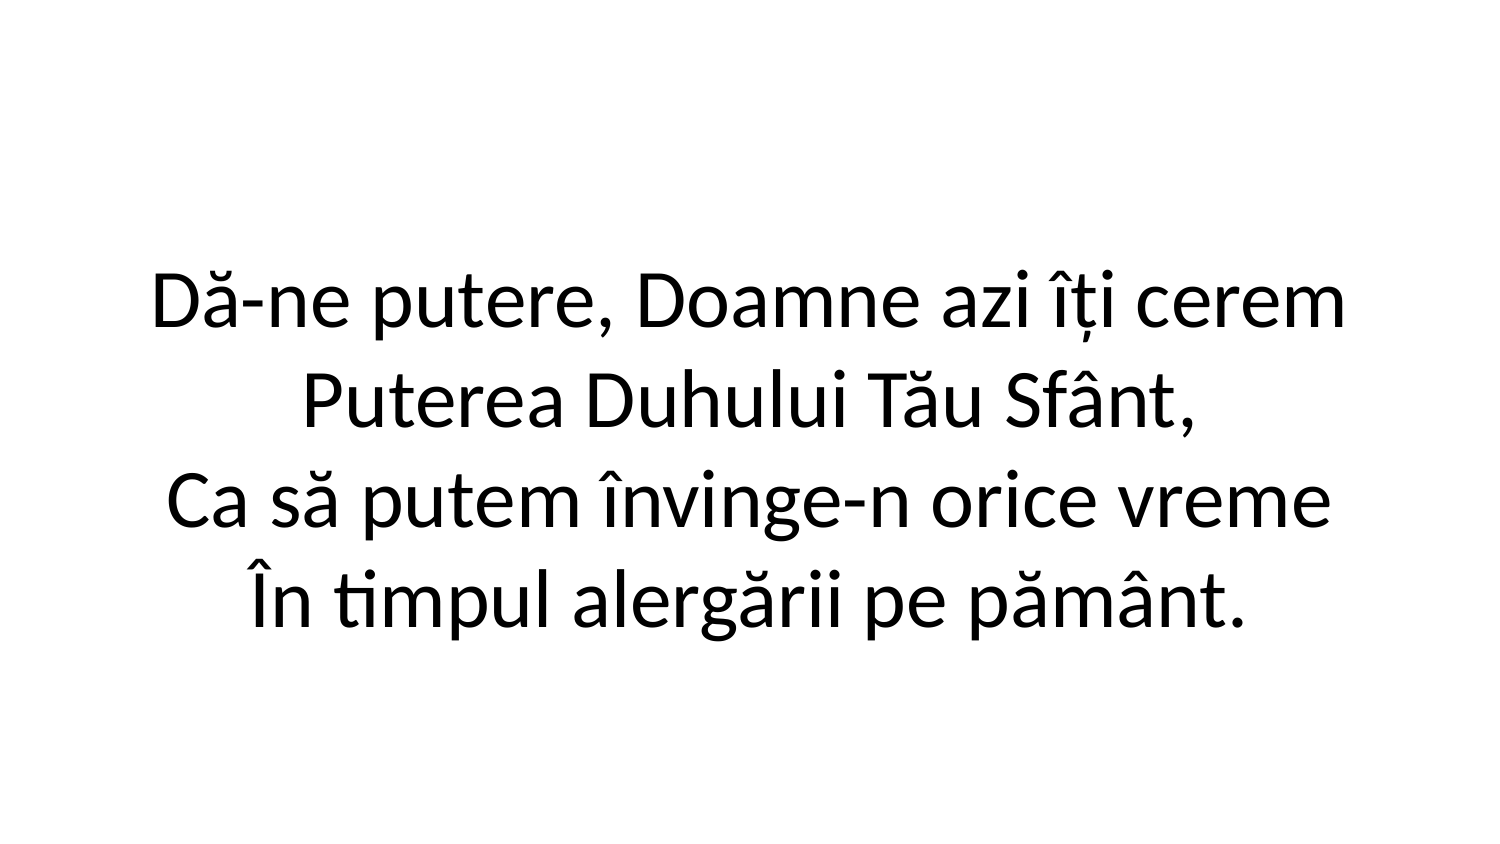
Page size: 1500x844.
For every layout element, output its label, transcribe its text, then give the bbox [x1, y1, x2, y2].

text_box Dă-ne putere, Doamne azi îți cerem Puterea Duhului Tău Sfânt, Ca să putem învinge-n orice vreme În timpul alergării pe pământ. [135, 192, 1365, 652]
